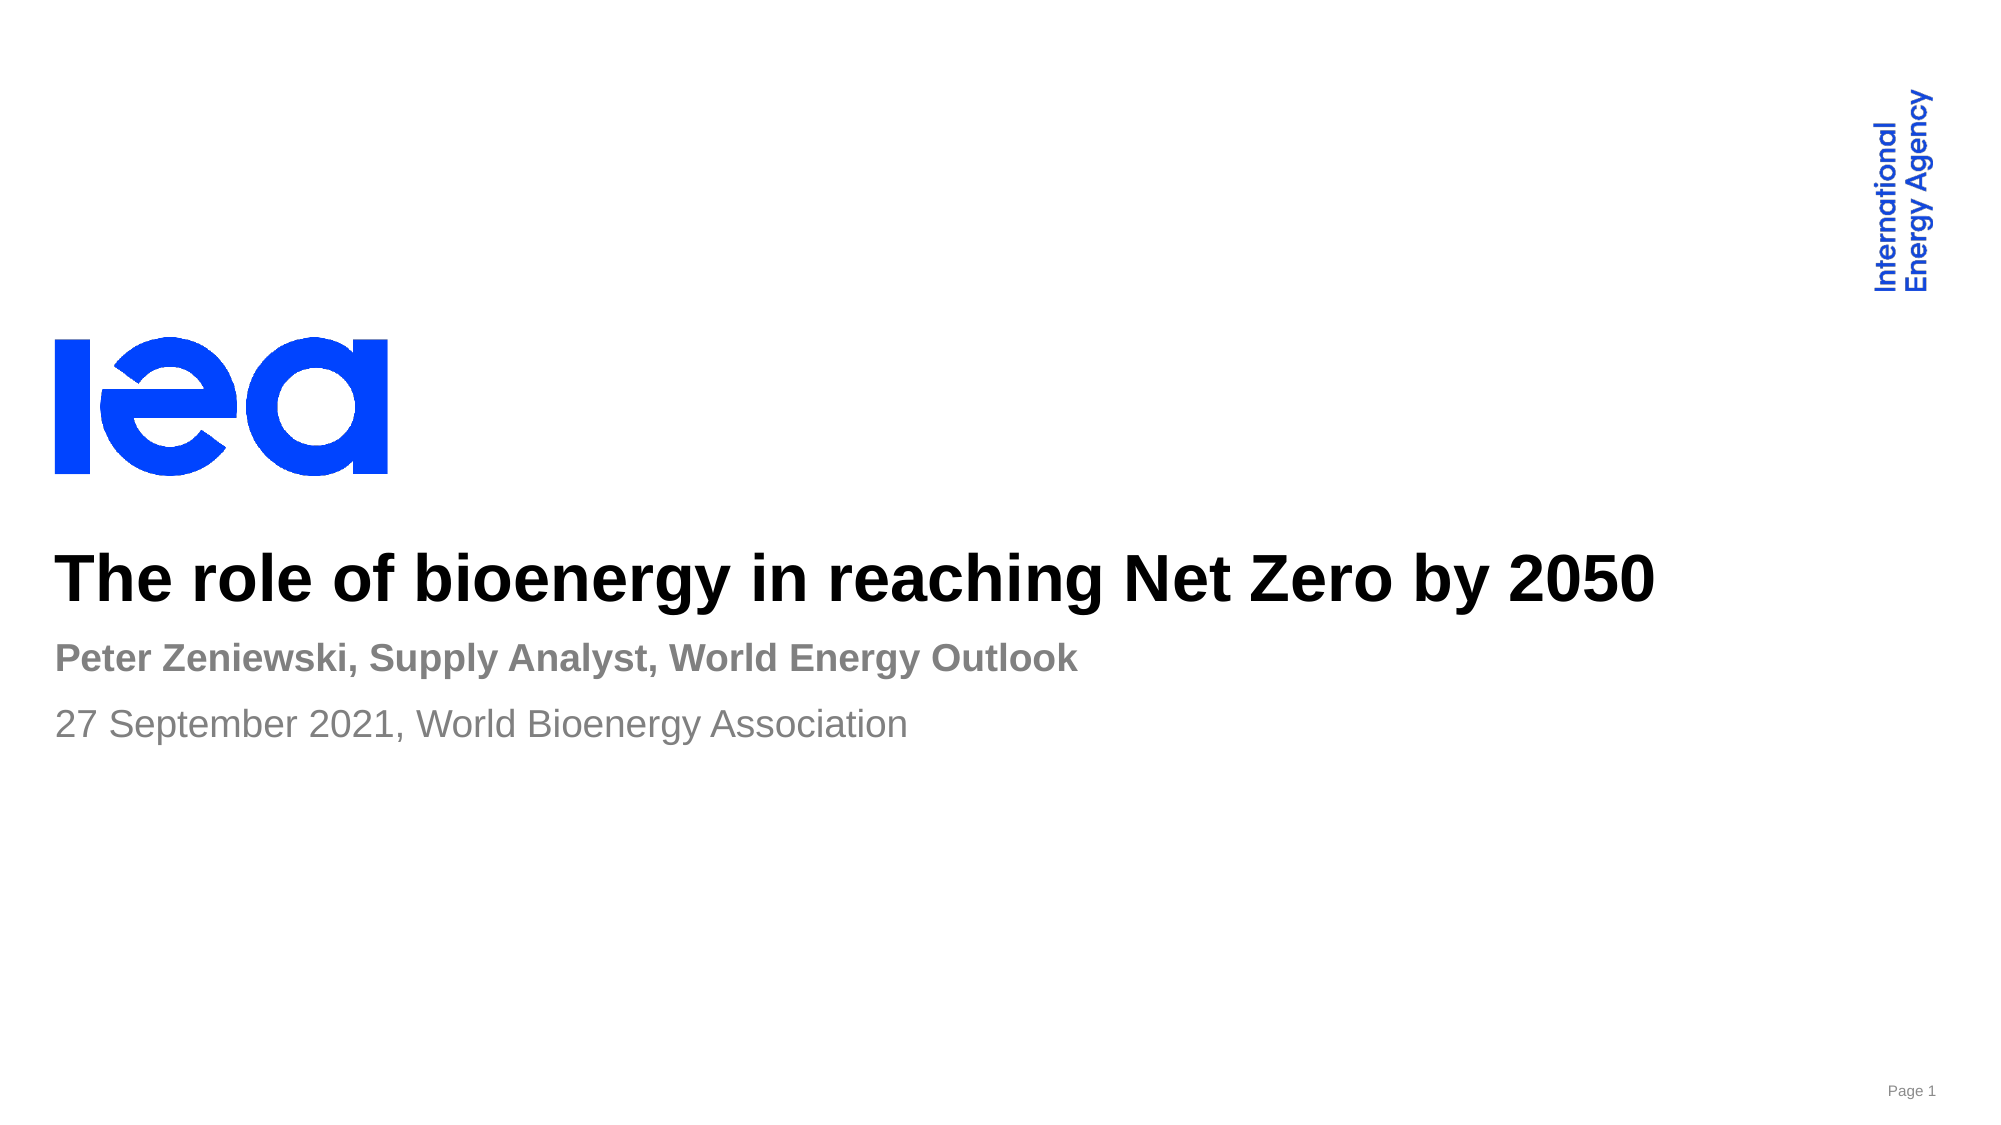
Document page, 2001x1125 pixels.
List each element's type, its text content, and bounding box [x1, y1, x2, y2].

picture [54, 337, 388, 476]
list Peter Zeniewski, Supply Analyst, World Energy Outlook [54, 625, 1874, 691]
list 27 September 2021, World Bioenergy Association [54, 691, 1874, 759]
list The role of bioenergy in reaching Net Zero by 2050 [54, 508, 1930, 623]
picture [1874, 90, 1933, 291]
